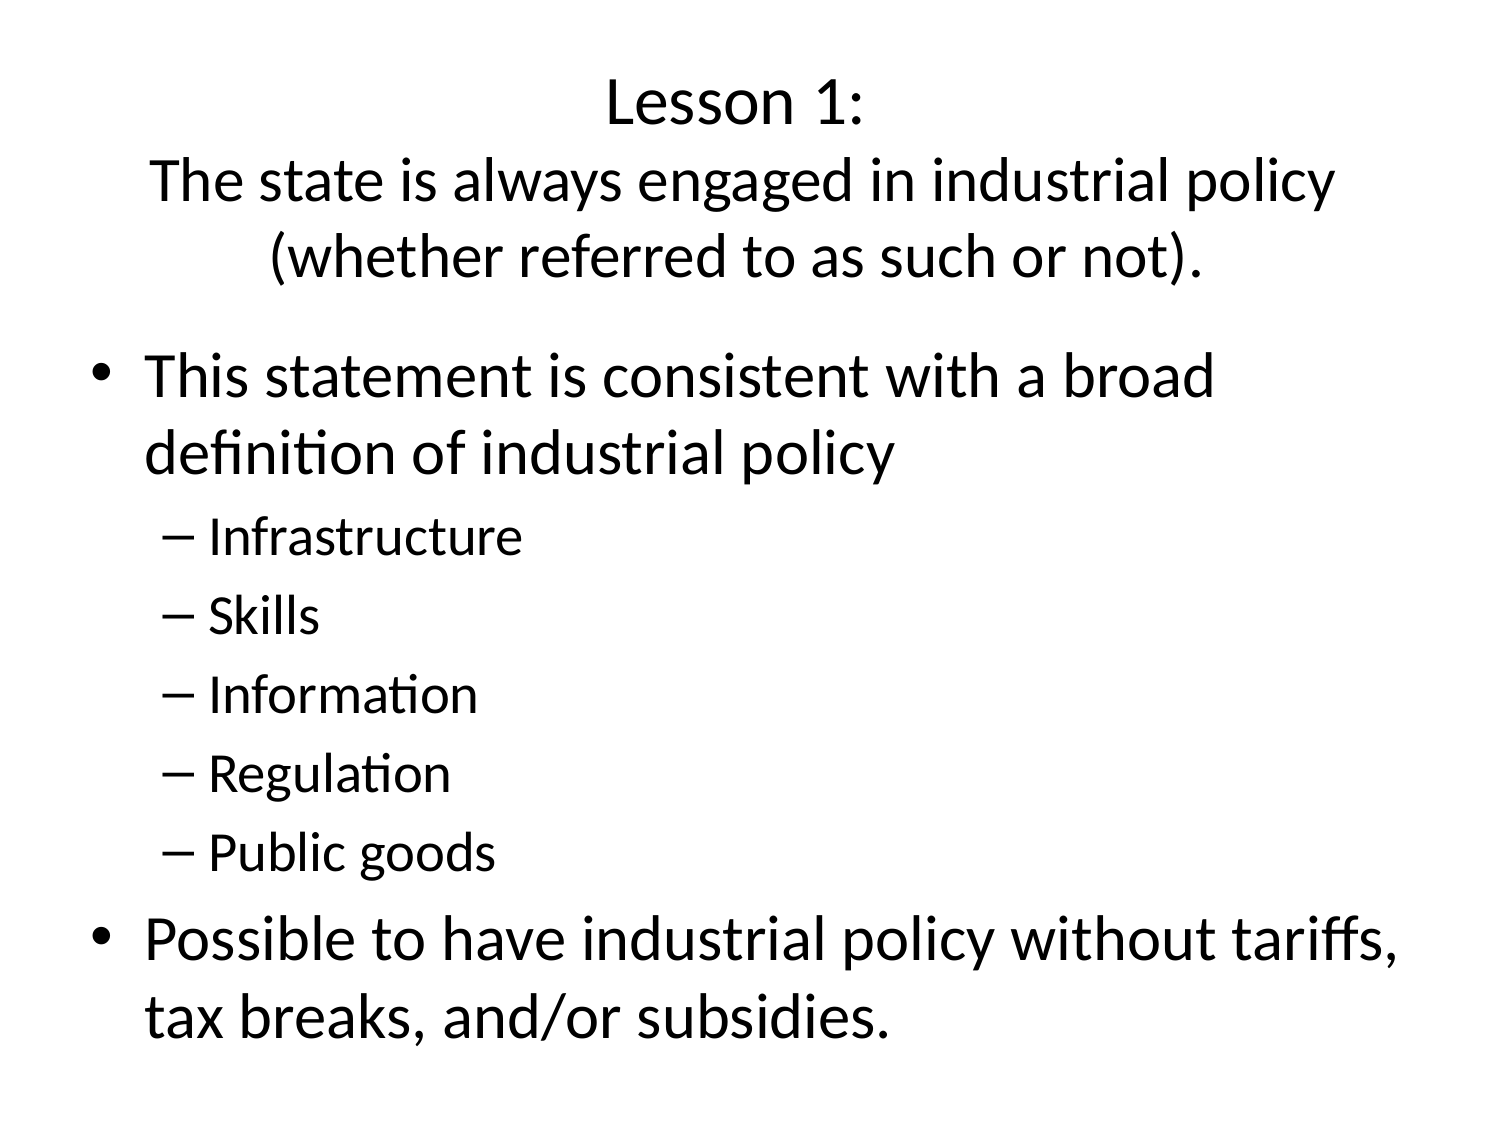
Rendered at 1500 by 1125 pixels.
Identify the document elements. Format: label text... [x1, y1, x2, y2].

title Lesson 1: The state is always engaged in industrial policy (whether referred to as such or not). [75, 45, 1413, 324]
list This statement is consistent with a broad definition of industrial policy Infrastructure Skills Information Regulation Public goods Possible to have industrial policy without tariffs, tax breaks, and/or subsidies. [75, 324, 1425, 1063]
